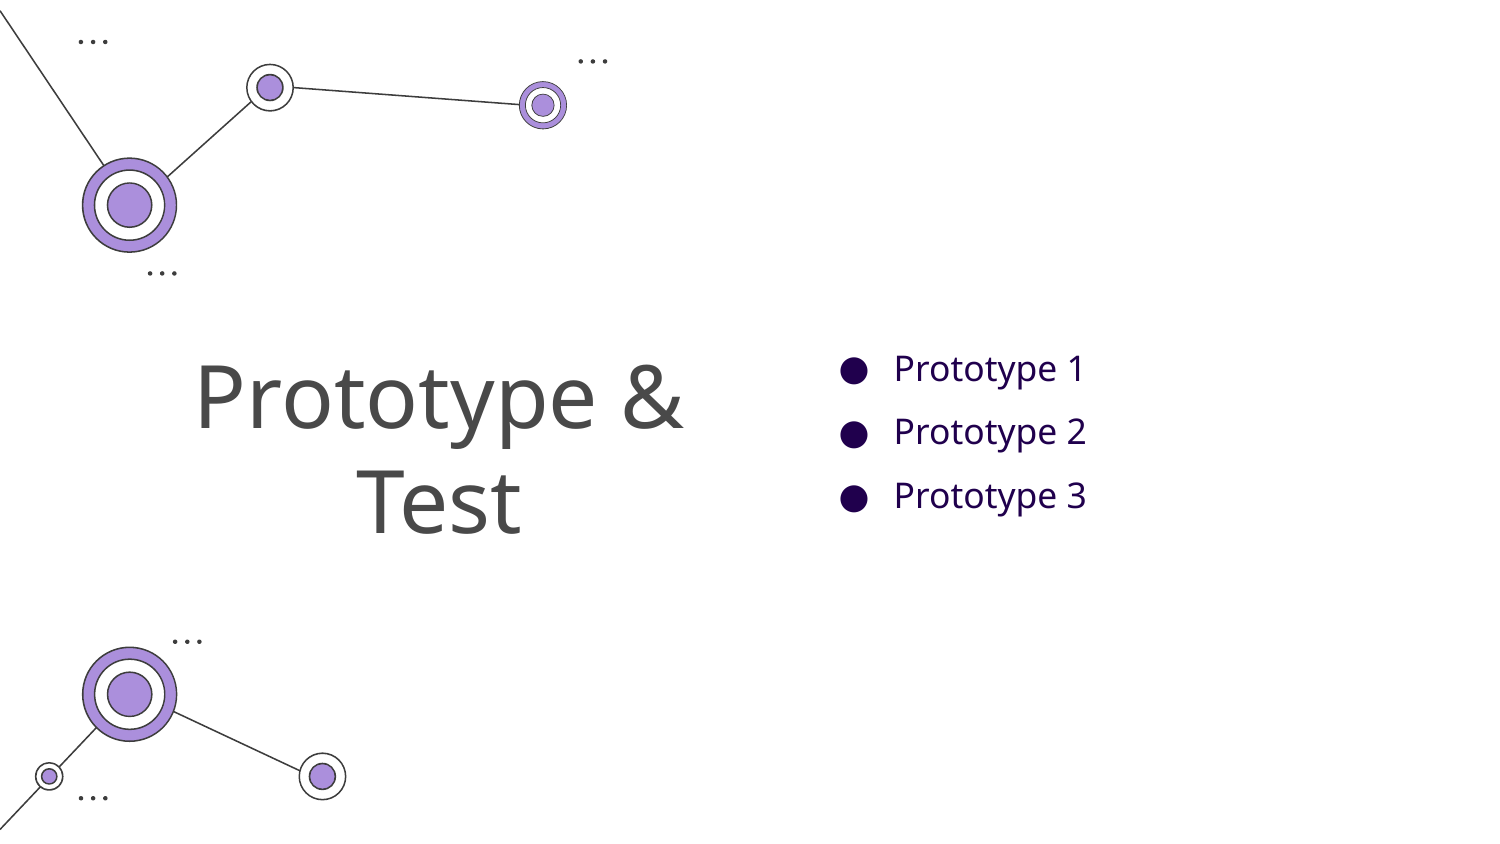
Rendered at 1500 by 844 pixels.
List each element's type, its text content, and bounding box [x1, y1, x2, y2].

title Prototype & Test [146, 334, 732, 558]
list Prototype 1 Prototype 2 Prototype 3 [803, 134, 1312, 706]
